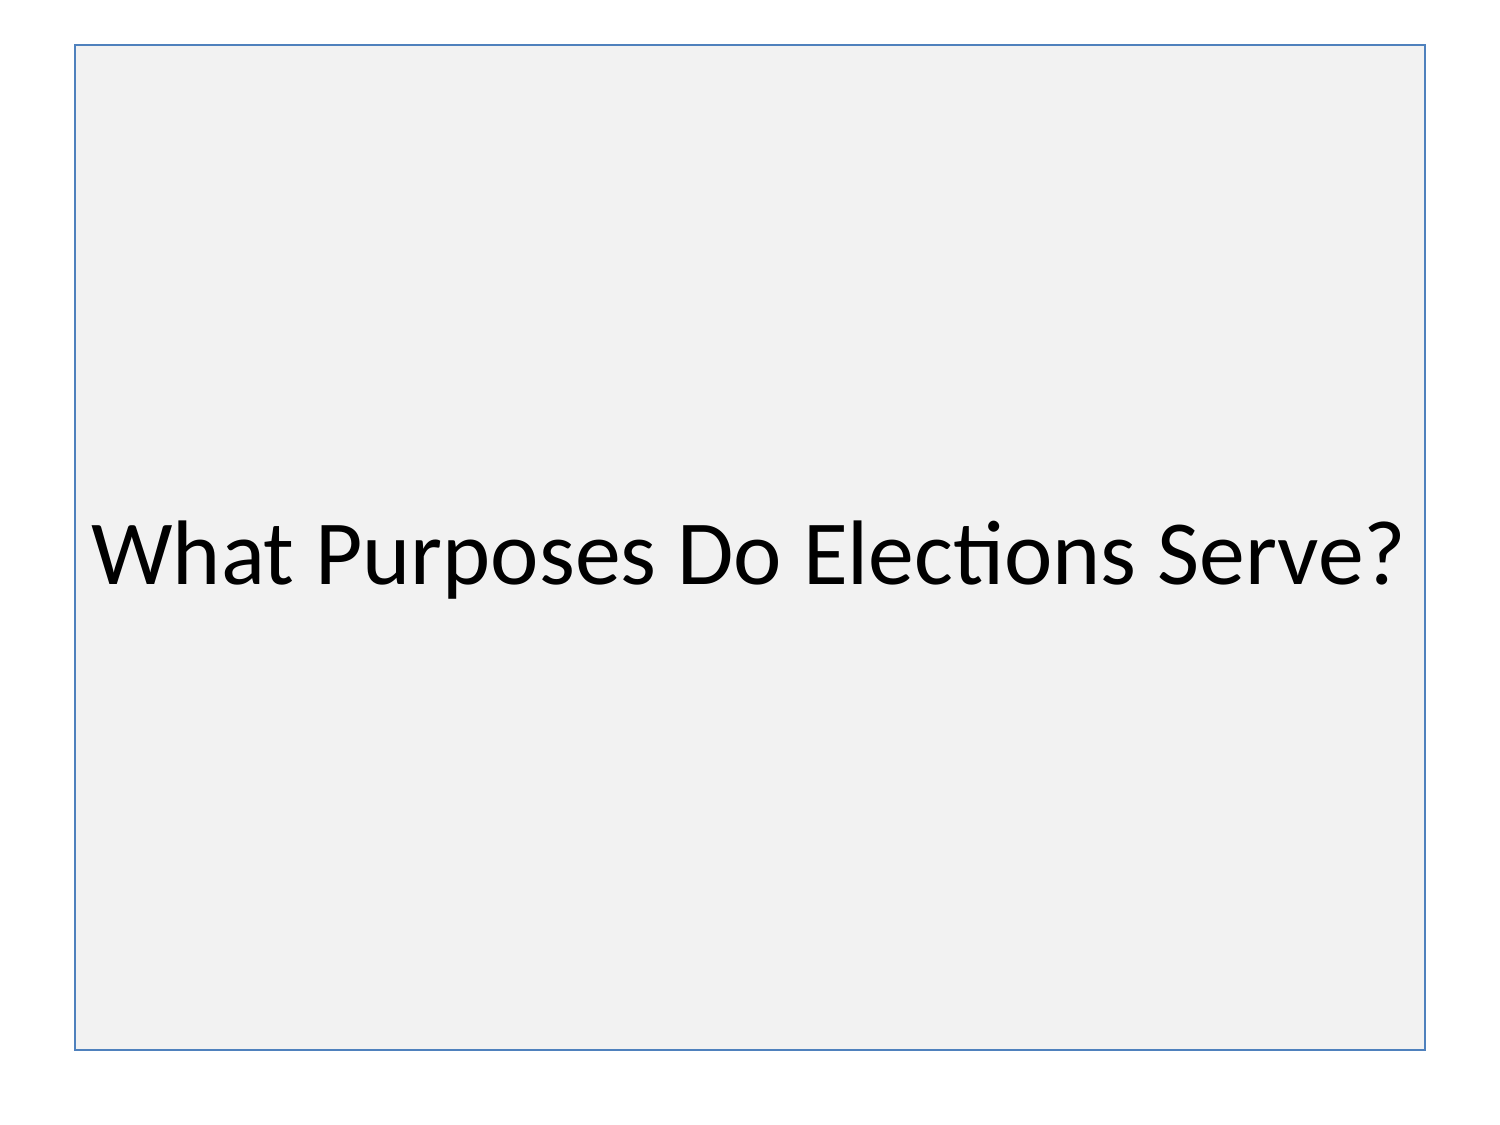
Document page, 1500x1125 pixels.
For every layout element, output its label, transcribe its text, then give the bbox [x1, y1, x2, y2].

title What Purposes Do Elections Serve? [74, 44, 1426, 1051]
